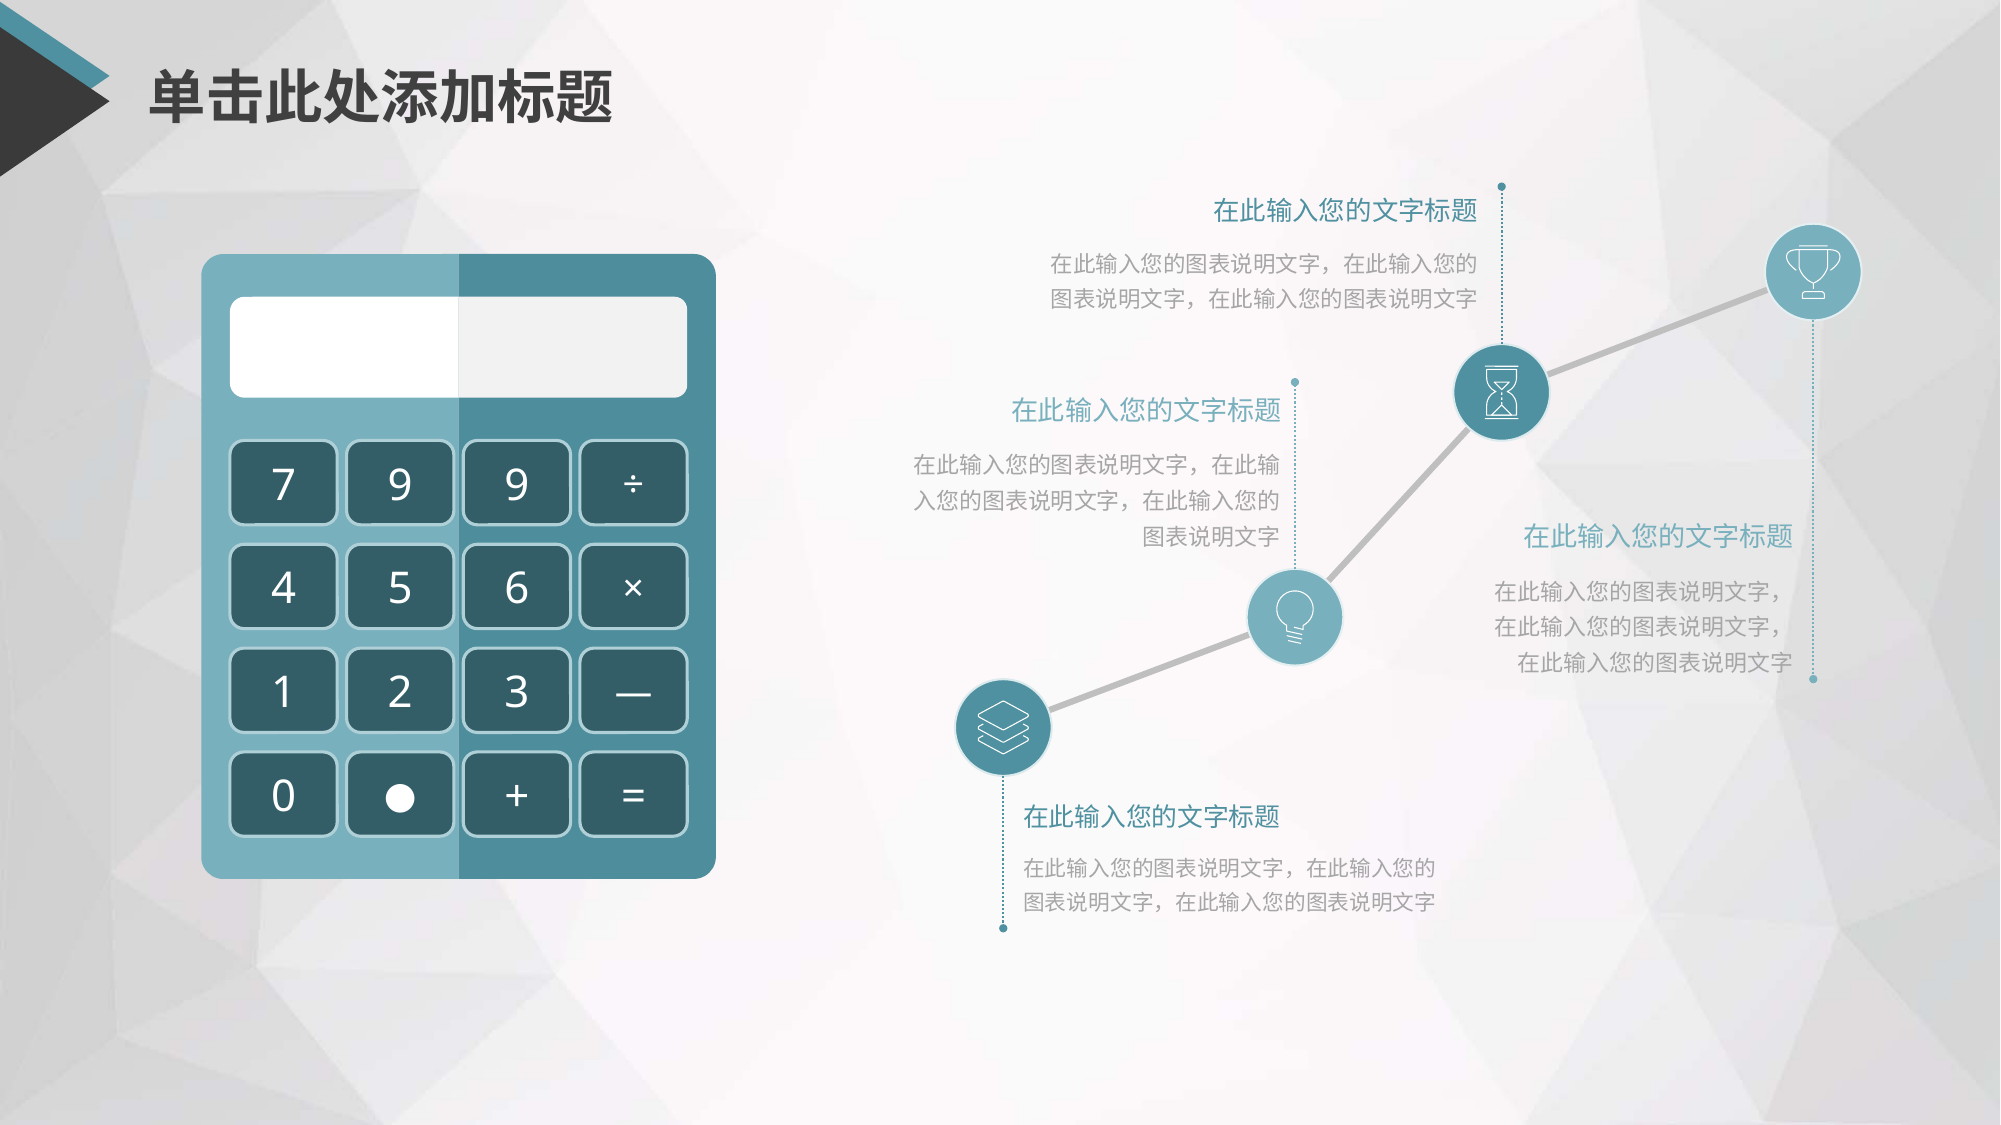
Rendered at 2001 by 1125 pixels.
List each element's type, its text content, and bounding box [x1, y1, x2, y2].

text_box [201, 253, 716, 879]
text_box 在此输入您的文字标题 在此输入您的图表说明文字，在此输入您的图表说明文字，在此输入您的图表说明文字 [1003, 781, 1475, 952]
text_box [1764, 223, 1862, 321]
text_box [954, 679, 1052, 776]
picture [0, 0, 2001, 1125]
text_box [1502, 271, 1813, 393]
text_box 在此输入您的文字标题 在此输入您的图表说明文字，在此输入您的图表说明文字，在此输入您的图表说明文字 [1030, 174, 1498, 334]
text_box 在此输入您的文字标题 在此输入您的图表说明文字，在此输入您的图表说明文字，在此输入您的图表说明文字 [889, 373, 1301, 564]
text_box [1003, 617, 1295, 728]
title 单击此处添加标题 [132, 50, 925, 149]
text_box 在此输入您的文字标题 在此输入您的图表说明文字，在此输入您的图表说明文字，在此输入您的图表说明文字 [1456, 500, 1814, 691]
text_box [1246, 568, 1344, 666]
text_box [1296, 392, 1502, 618]
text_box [1453, 344, 1550, 441]
